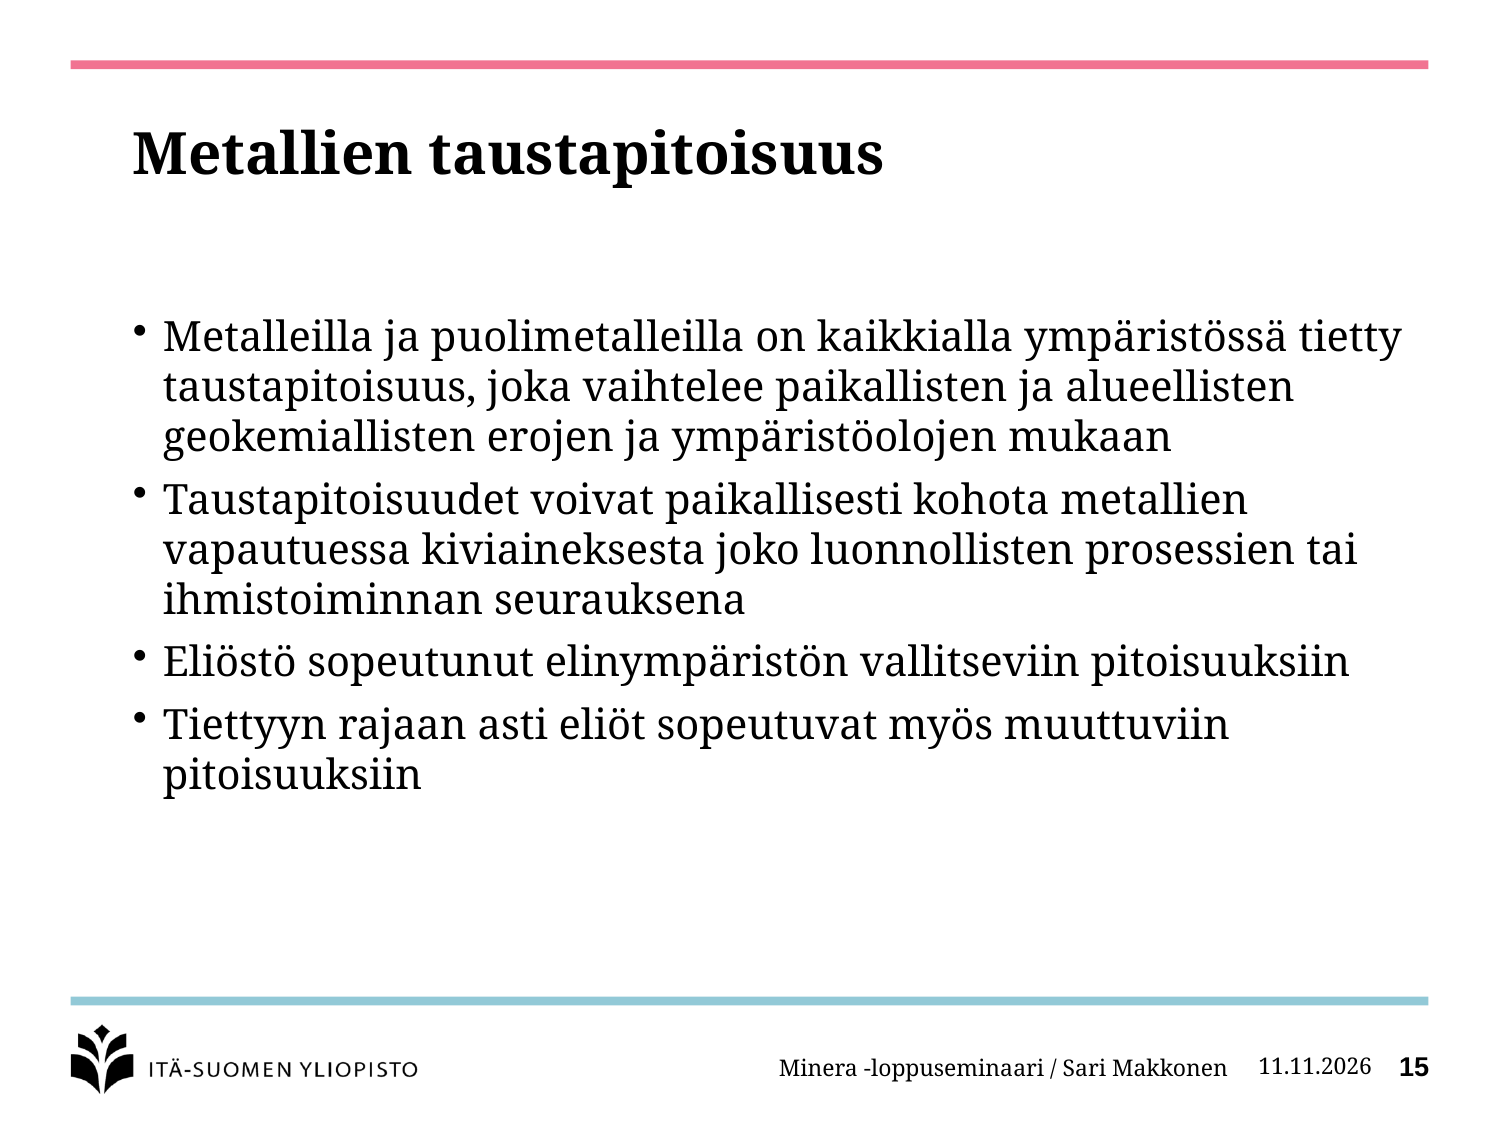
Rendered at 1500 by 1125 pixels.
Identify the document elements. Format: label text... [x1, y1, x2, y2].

list Metalleilla ja puolimetalleilla on kaikkialla ympäristössä tietty taustapitoisuus, joka vaihtelee paikallisten ja alueellisten geokemiallisten erojen ja ympäristöolojen mukaan Taustapitoisuudet voivat paikallisesti kohota metallien vapautuessa kiviaineksesta joko luonnollisten prosessien tai ihmistoiminnan seurauksena Eliöstö sopeutunut elinympäristön vallitseviin pitoisuuksiin Tiettyyn rajaan asti eliöt sopeutuvat myös muuttuviin pitoisuuksiin [117, 302, 1430, 988]
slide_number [1229, 1046, 1369, 1089]
picture [70, 1024, 422, 1094]
title Metallien taustapitoisuus [117, 107, 1430, 274]
slide_number 15 [1369, 1046, 1430, 1089]
footer Minera -loppuseminaari / Sari Makkonen [500, 1046, 1229, 1089]
